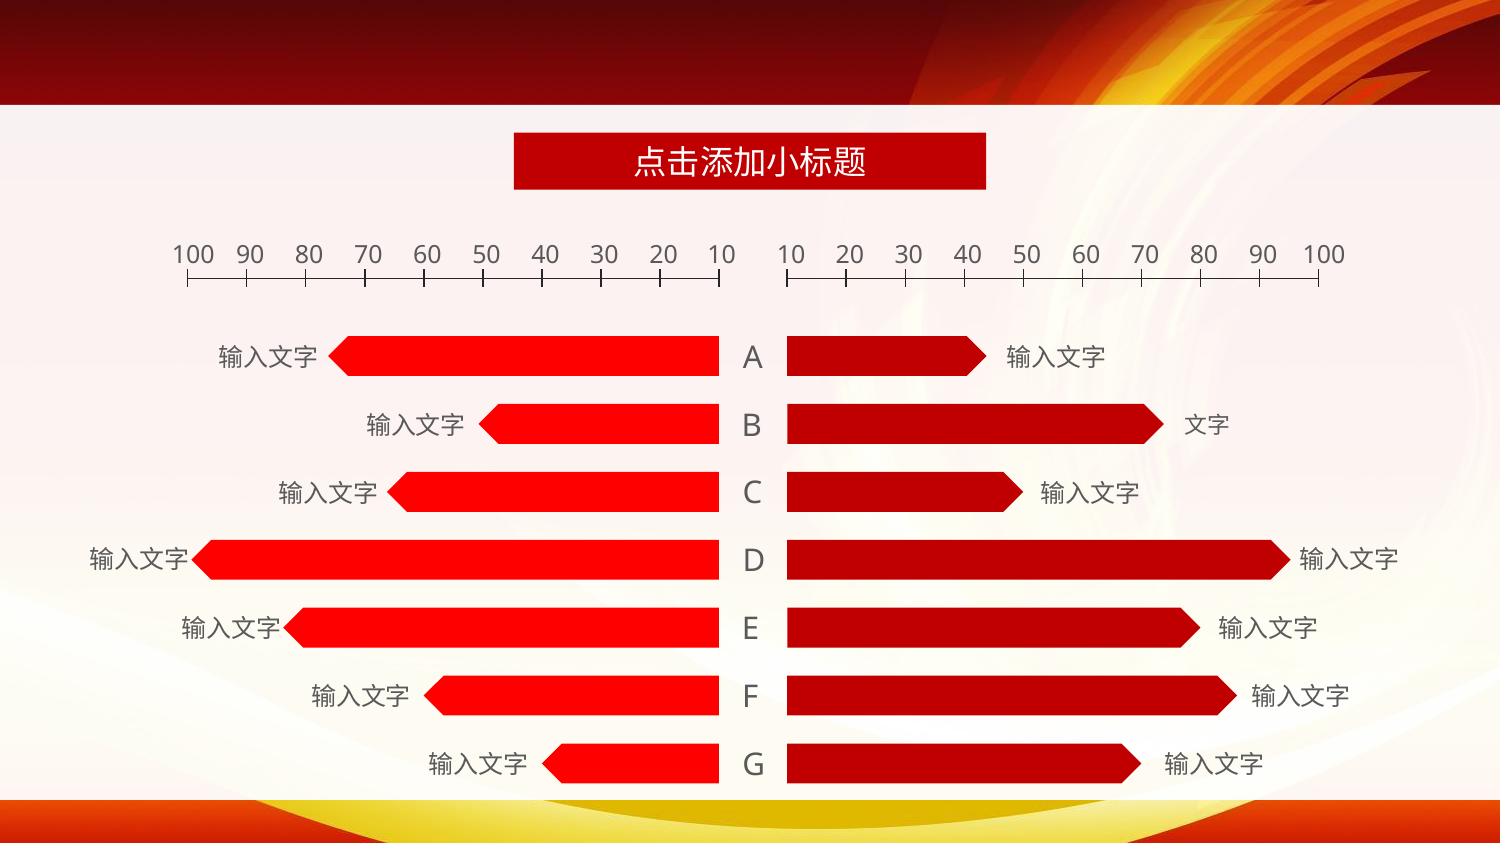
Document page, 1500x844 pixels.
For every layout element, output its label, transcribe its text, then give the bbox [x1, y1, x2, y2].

text_box [785, 333, 989, 379]
text_box 点击添加小标题 [512, 130, 988, 192]
text_box 80 [1178, 232, 1230, 267]
text_box 70 [1119, 232, 1171, 267]
text_box 文字 [1173, 405, 1242, 444]
text_box [540, 741, 722, 786]
text_box 100 [160, 232, 226, 274]
text_box [785, 401, 1166, 446]
text_box D [731, 535, 777, 584]
text_box 30 [579, 232, 631, 267]
text_box F [730, 670, 770, 720]
text_box [201, 537, 721, 582]
text_box 50 [460, 232, 513, 267]
text_box [785, 469, 1026, 514]
text_box 输入文字 [170, 607, 294, 649]
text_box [187, 269, 720, 288]
text_box [785, 741, 1144, 786]
text_box 10 [765, 232, 817, 274]
text_box 输入文字 [78, 538, 201, 580]
text_box 输入文字 [1207, 607, 1330, 649]
picture [0, 800, 1500, 843]
picture [0, 0, 1500, 104]
text_box 输入文字 [1239, 675, 1363, 717]
text_box [785, 537, 1288, 582]
text_box C [731, 467, 774, 516]
text_box 输入文字 [299, 675, 423, 717]
text_box 10 [696, 232, 748, 274]
text_box 输入文字 [266, 471, 390, 513]
text_box 输入文字 [207, 335, 331, 377]
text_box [786, 269, 1319, 288]
text_box B [730, 399, 774, 448]
text_box 30 [883, 232, 935, 267]
text_box 100 [1291, 232, 1357, 274]
text_box 40 [520, 232, 572, 267]
text_box A [731, 331, 775, 380]
text_box 40 [942, 232, 994, 267]
text_box 70 [342, 232, 395, 267]
text_box 输入文字 [416, 743, 540, 785]
text_box G [730, 738, 777, 788]
text_box 输入文字 [1029, 471, 1152, 513]
text_box [390, 469, 721, 514]
text_box [785, 673, 1239, 718]
text_box 输入文字 [994, 335, 1118, 377]
text_box 输入文字 [1153, 743, 1277, 785]
text_box 80 [283, 232, 336, 267]
text_box [423, 673, 721, 718]
text_box 50 [1001, 232, 1053, 267]
text_box 60 [1060, 232, 1112, 267]
text_box 90 [226, 232, 277, 267]
text_box E [730, 602, 771, 652]
text_box 60 [401, 232, 454, 267]
text_box [785, 605, 1203, 650]
text_box [294, 605, 721, 650]
text_box 90 [1237, 232, 1289, 267]
text_box 20 [638, 232, 690, 267]
text_box [478, 401, 721, 446]
text_box 输入文字 [354, 403, 478, 445]
text_box 输入文字 [1288, 538, 1411, 580]
text_box 20 [824, 232, 876, 267]
text_box [331, 333, 721, 379]
